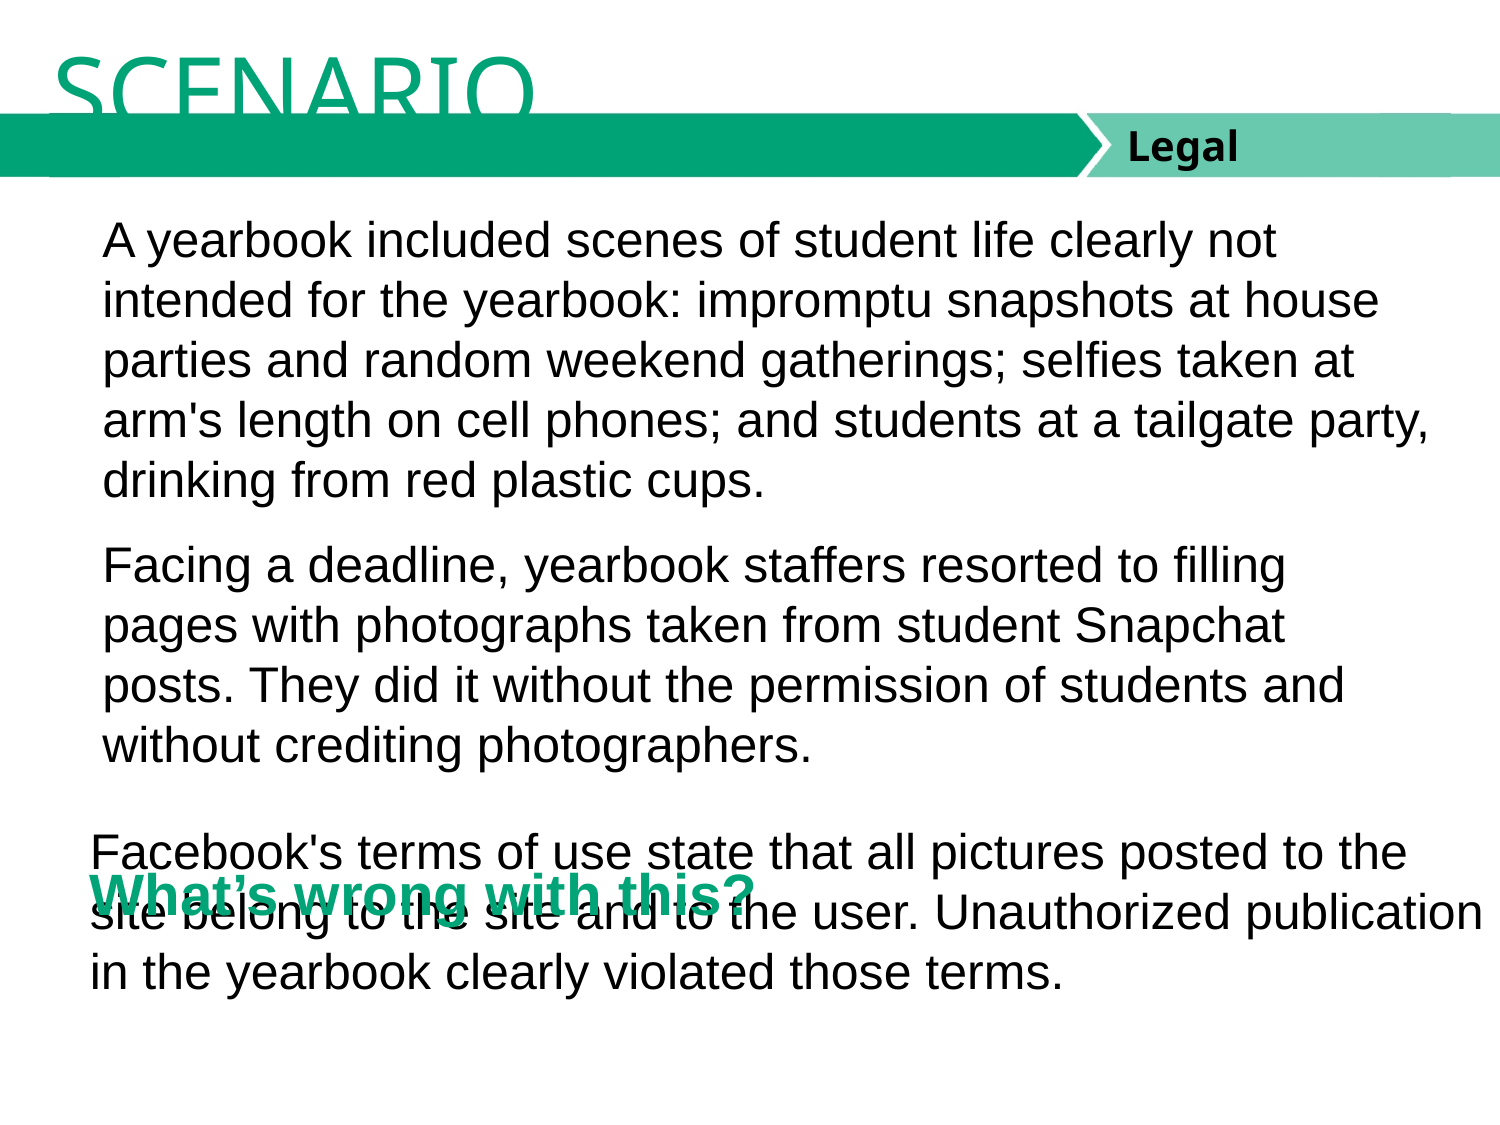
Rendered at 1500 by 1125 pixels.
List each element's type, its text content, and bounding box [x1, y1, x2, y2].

text_box Facing a deadline, yearbook staffers resorted to filling pages with photographs taken from student Snapchat posts. They did it without the permission of students and without crediting photographers. [87, 524, 1425, 780]
text_box A yearbook included scenes of student life clearly not intended for the yearbook: impromptu snapshots at house parties and random weekend gatherings; selfies taken at arm's length on cell phones; and students at a tailgate party, drinking from red plastic cups. [87, 199, 1475, 635]
text_box SCENARIO [37, 22, 1475, 157]
picture [0, 0, 1500, 1125]
text_box Facebook's terms of use state that all pictures posted to the site belong to the site and to the user. Unauthorized publication in the yearbook clearly violated those terms. [74, 812, 1500, 1008]
text_box What’s wrong with this? [74, 849, 1438, 935]
